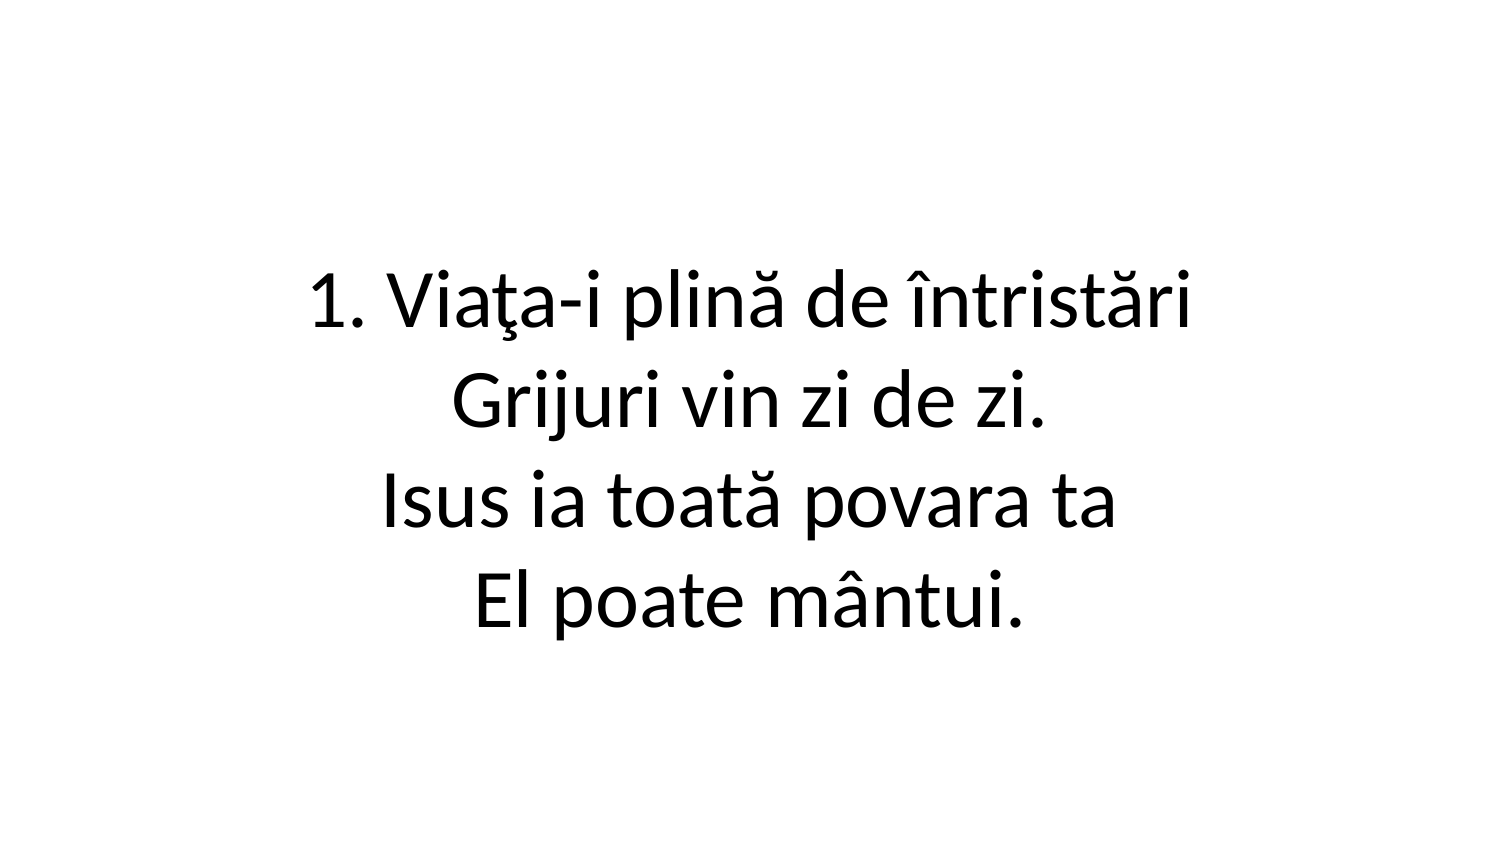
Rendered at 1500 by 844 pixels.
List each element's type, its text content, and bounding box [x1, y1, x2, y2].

text_box 1. Viaţa-i plină de întristări Grijuri vin zi de zi. Isus ia toată povara ta El poate mântui. [290, 192, 1210, 652]
